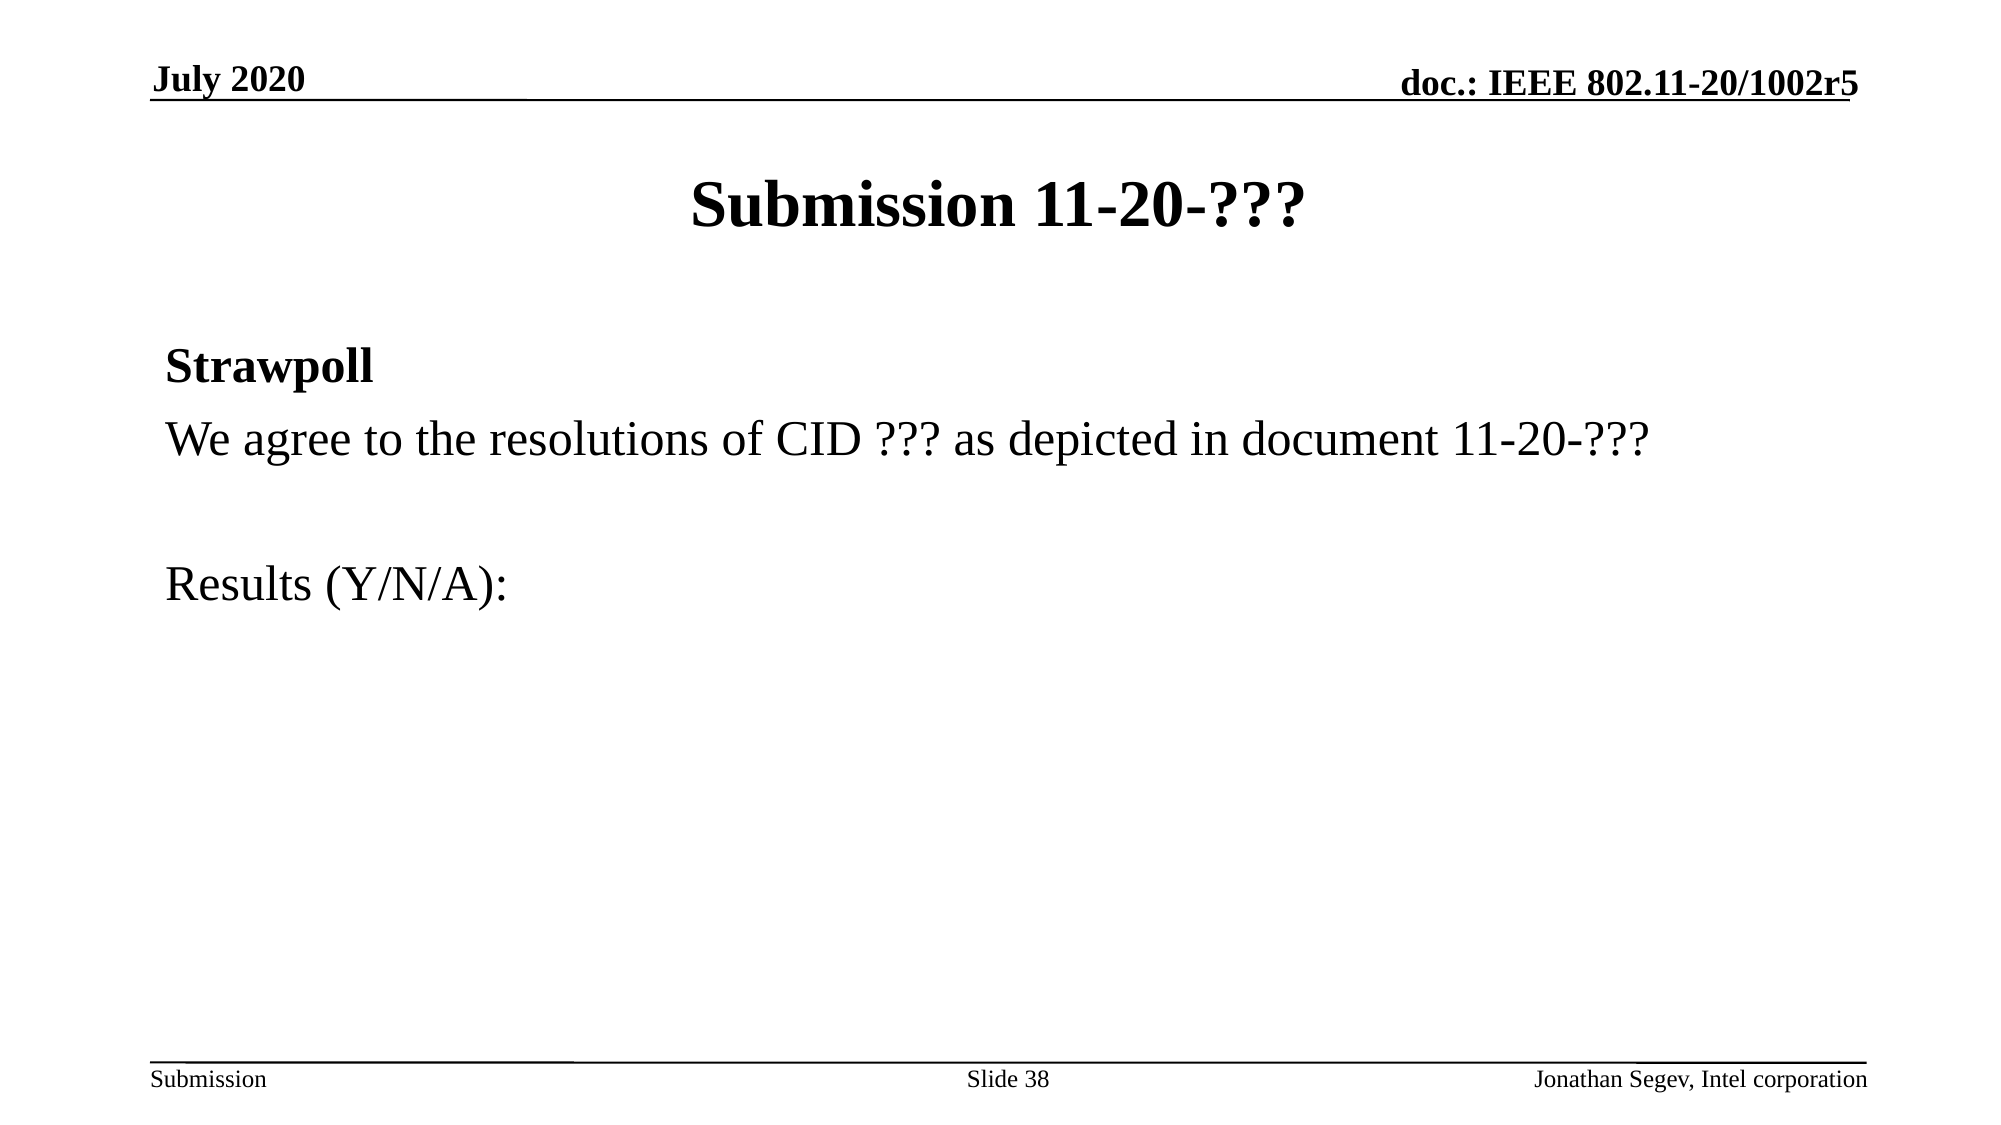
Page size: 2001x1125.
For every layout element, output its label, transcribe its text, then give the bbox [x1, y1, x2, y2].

slide_number Slide 38 [950, 1061, 1067, 1123]
title Submission 11-20-??? [149, 112, 1850, 288]
footer Jonathan Segev, Intel corporation [1171, 1061, 1869, 1093]
list Strawpoll We agree to the resolutions of CID ??? as depicted in document 11-20-??? Results (Y/N/A): [149, 324, 1850, 1000]
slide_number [152, 54, 563, 100]
